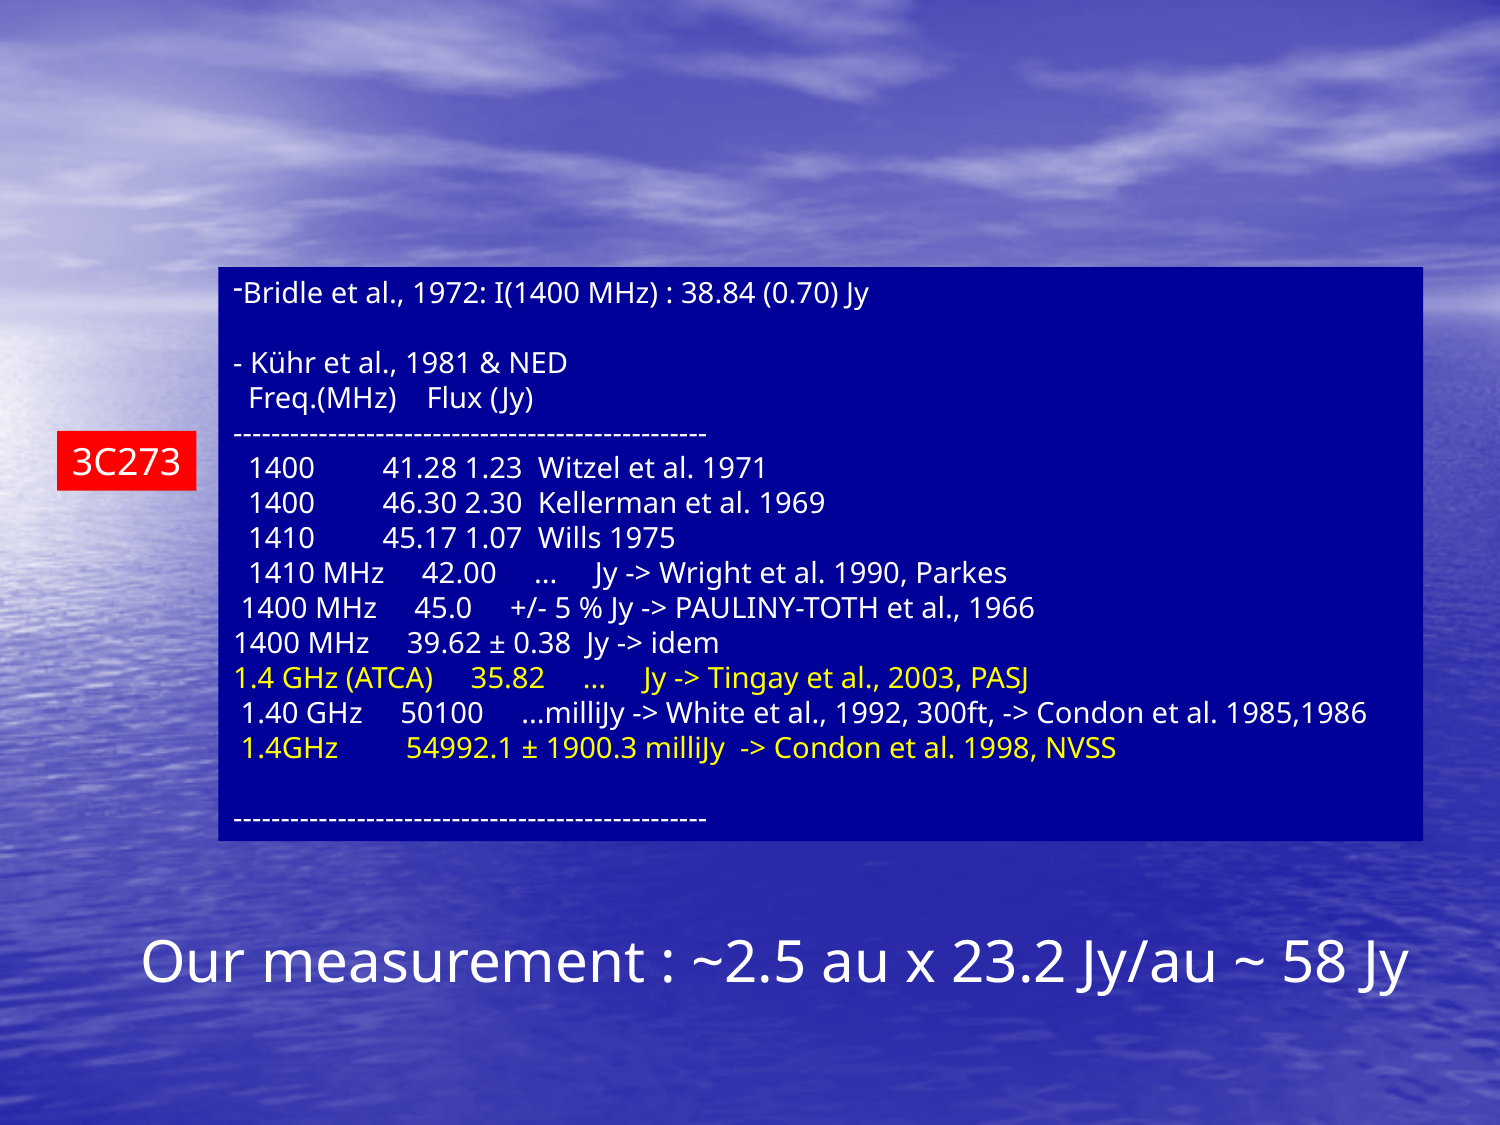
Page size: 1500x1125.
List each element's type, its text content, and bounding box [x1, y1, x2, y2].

text_box 3C273 [57, 430, 197, 491]
text_box Our measurement : ~2.5 au x 23.2 Jy/au ~ 58 Jy [125, 916, 1425, 1002]
text_box Bridle et al., 1972: I(1400 MHz) : 38.84 (0.70) Jy - Kühr et al., 1981 & NED Freq.(MHz) Flux (Jy) -------------------------------------------------- 1400 41.28 1.23 Witzel et al. 1971 1400 46.30 2.30 Kellerman et al. 1969 1410 45.17 1.07 Wills 1975 1410 MHz 42.00 ... Jy -> Wright et al. 1990, Parkes 1400 MHz 45.0 +/- 5 % Jy -> PAULINY-TOTH et al., 1966 1400 MHz 39.62 ± 0.38 Jy -> idem 1.4 GHz (ATCA) 35.82 ... Jy -> Tingay et al., 2003, PASJ 1.40 GHz 50100 ...milliJy -> White et al., 1992, 300ft, -> Condon et al. 1985,1986 1.4GHz 54992.1 ± 1900.3 milliJy -> Condon et al. 1998, NVSS -------------------------------------------------- [218, 267, 1424, 842]
